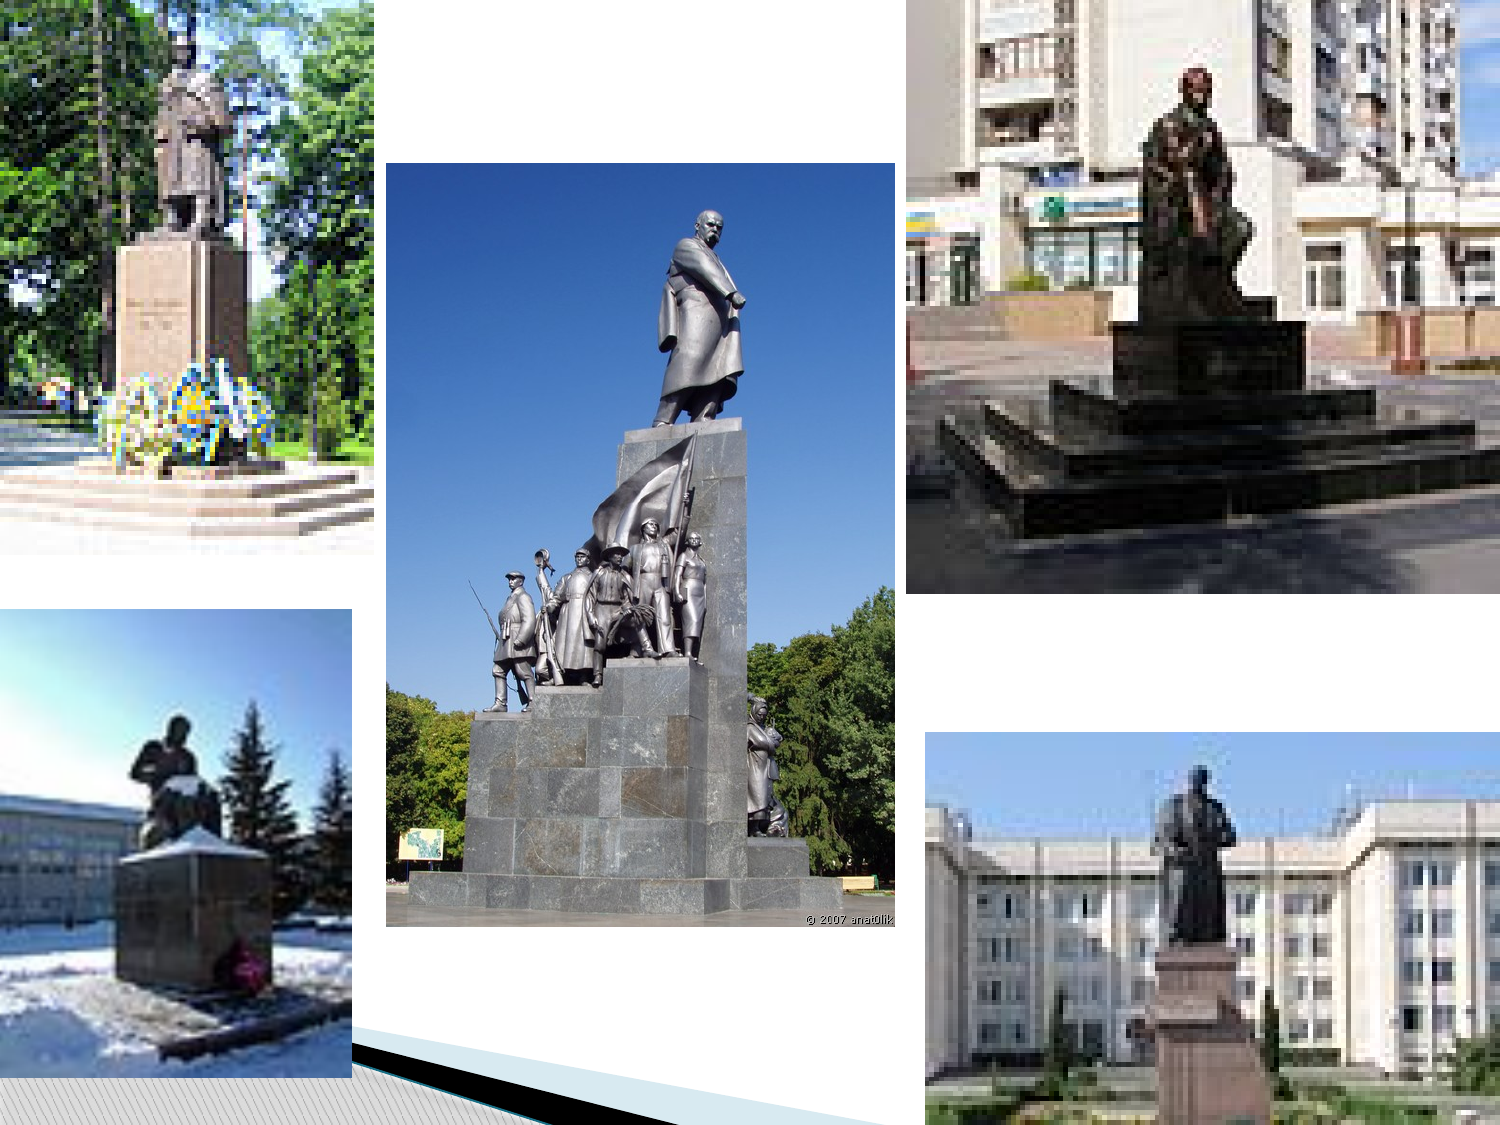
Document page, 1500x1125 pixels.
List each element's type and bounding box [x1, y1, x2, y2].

picture [386, 163, 896, 928]
picture [925, 732, 1500, 1125]
picture [905, 0, 1500, 594]
picture [0, 0, 374, 556]
picture [0, 609, 352, 1079]
